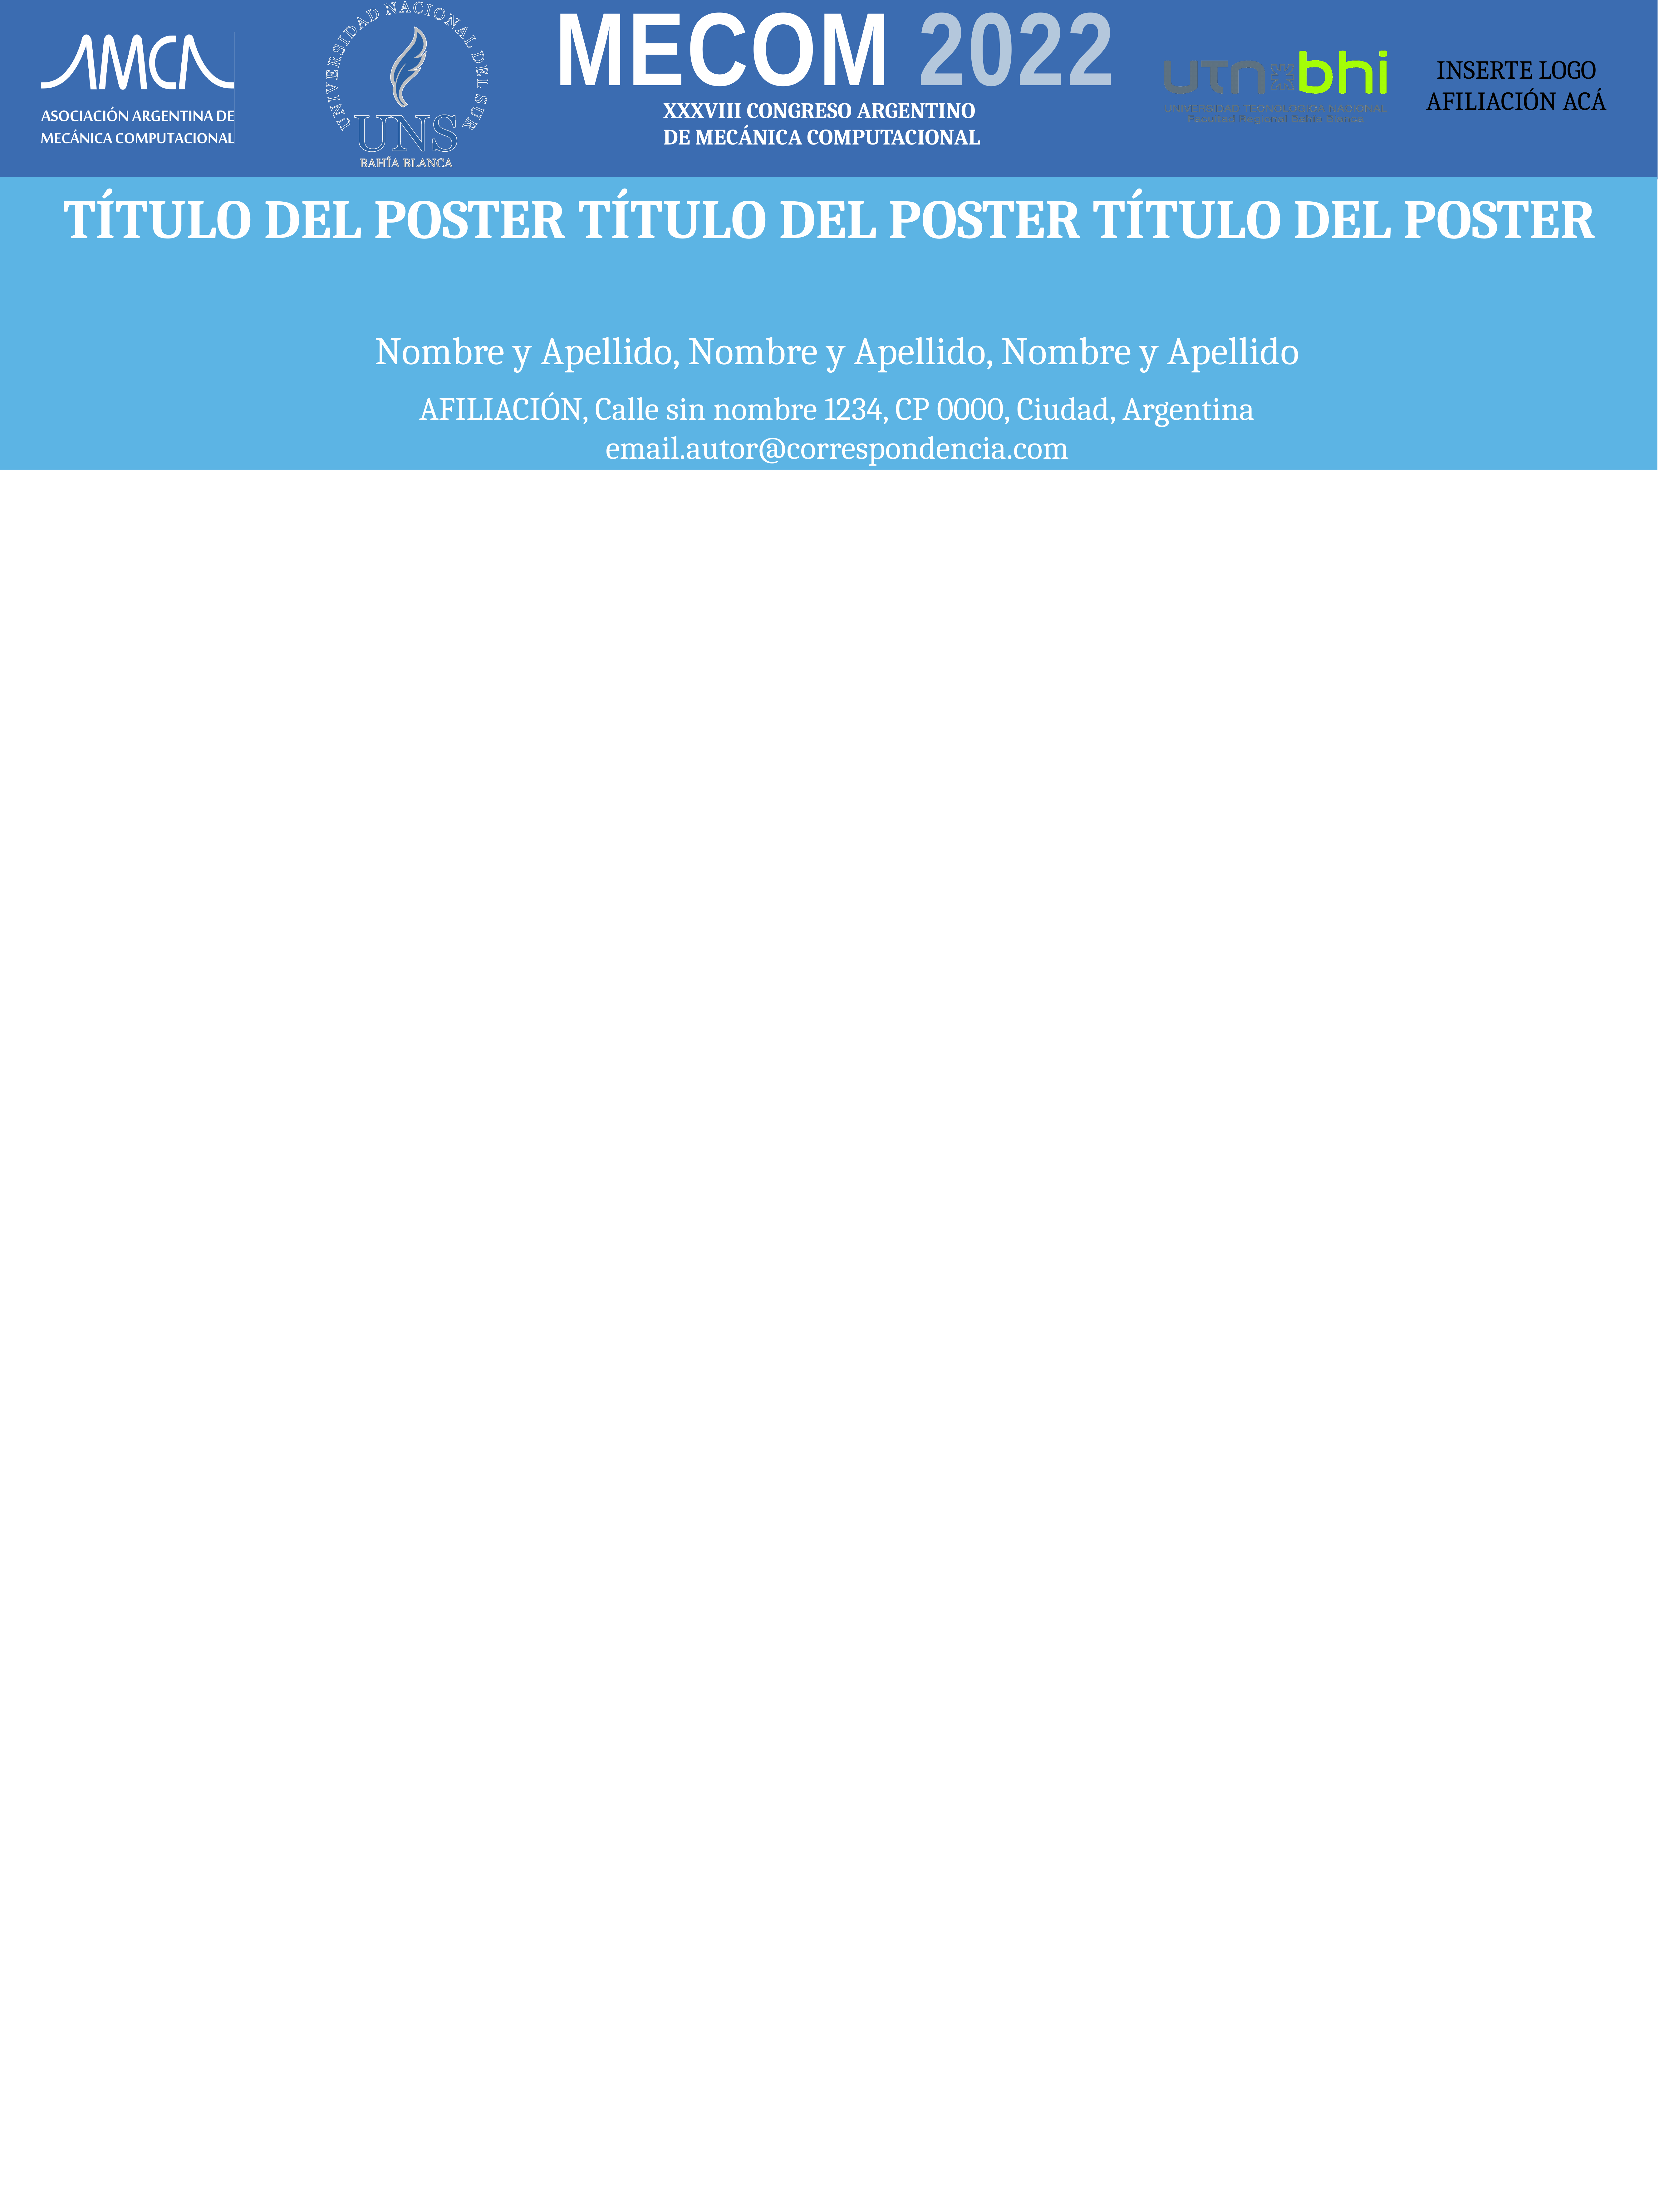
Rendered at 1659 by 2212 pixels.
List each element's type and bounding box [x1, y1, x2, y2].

picture [0, 0, 1658, 471]
